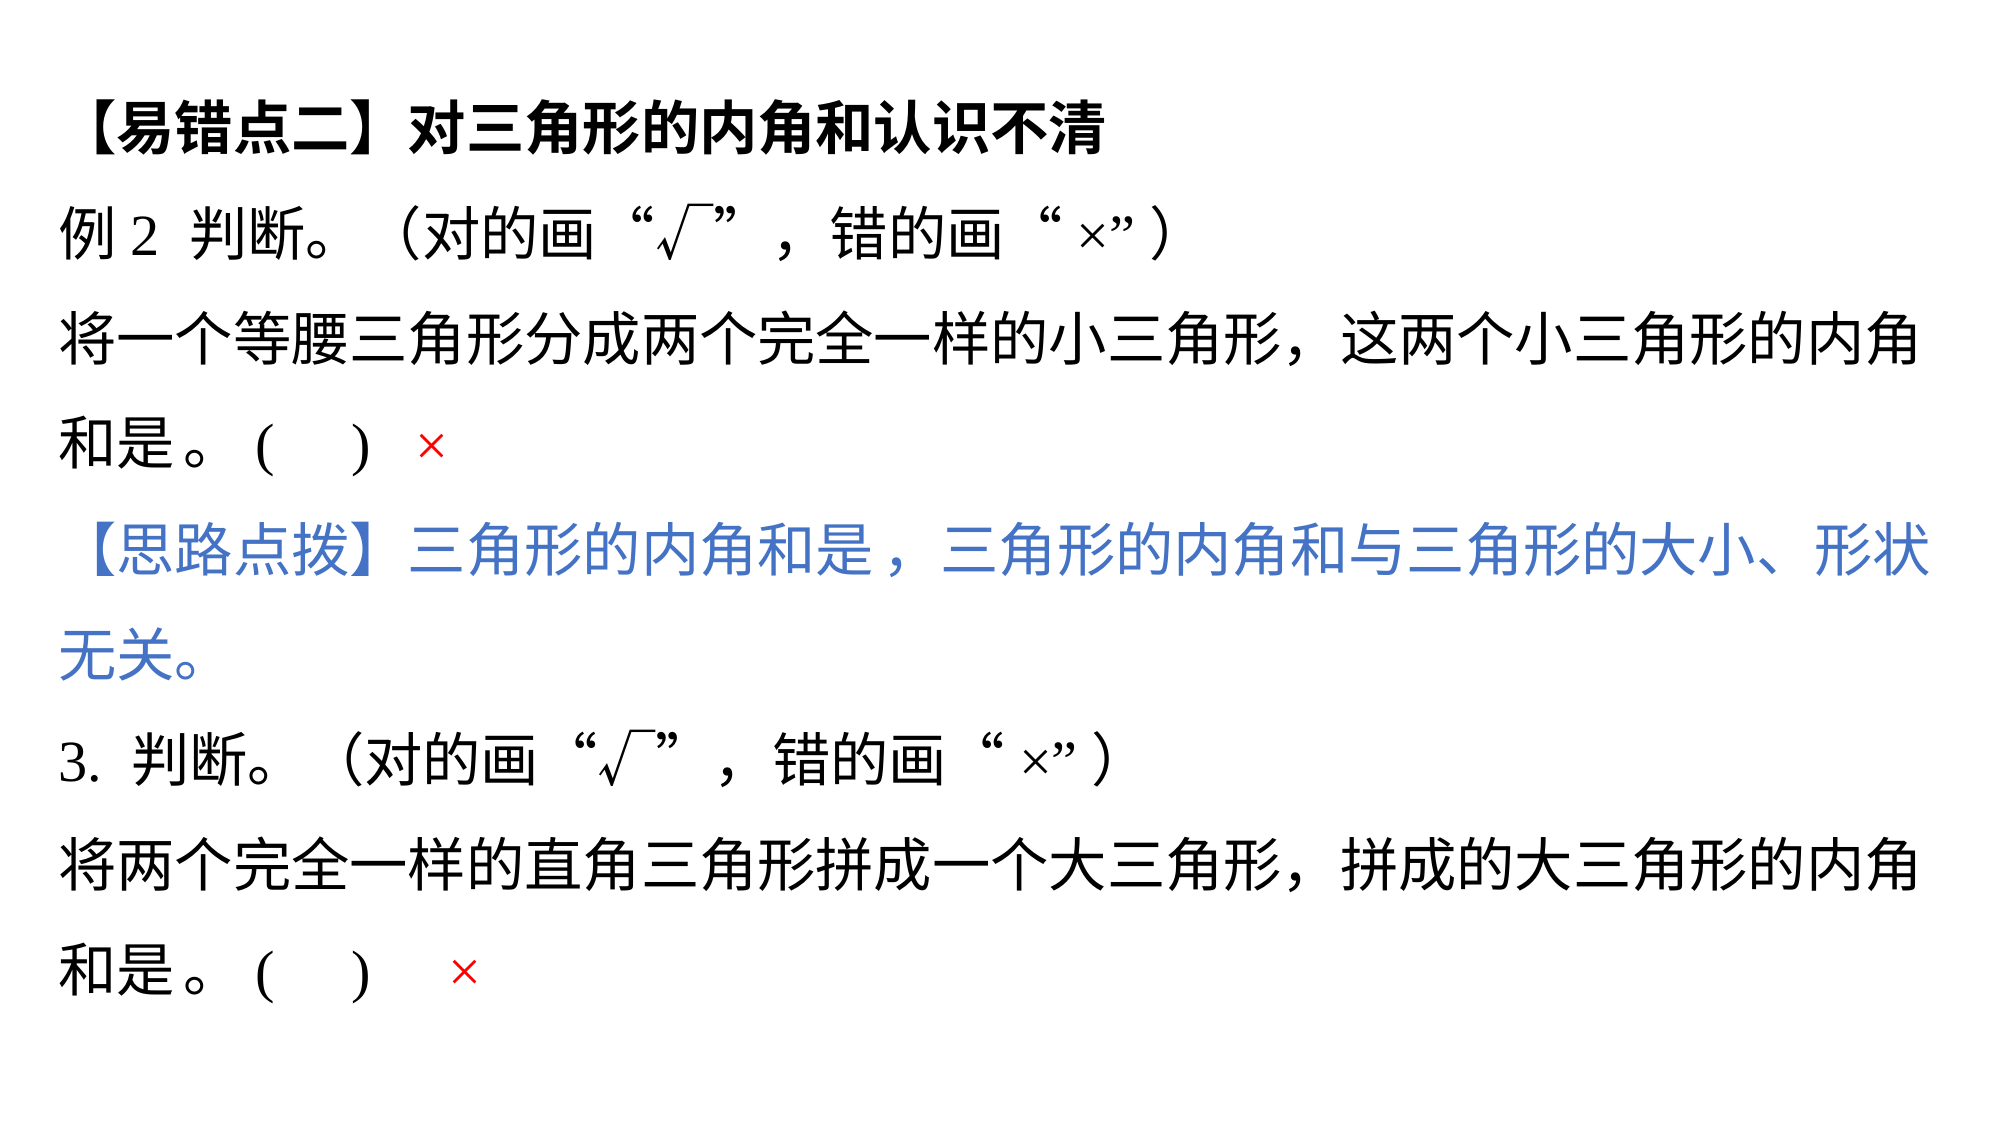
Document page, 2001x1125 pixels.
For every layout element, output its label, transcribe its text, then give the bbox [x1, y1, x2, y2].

text_box × [396, 371, 468, 465]
text_box × [428, 898, 501, 992]
text_box 【易错点二】对三角形的内角和认识不清 [58, 56, 1943, 180]
